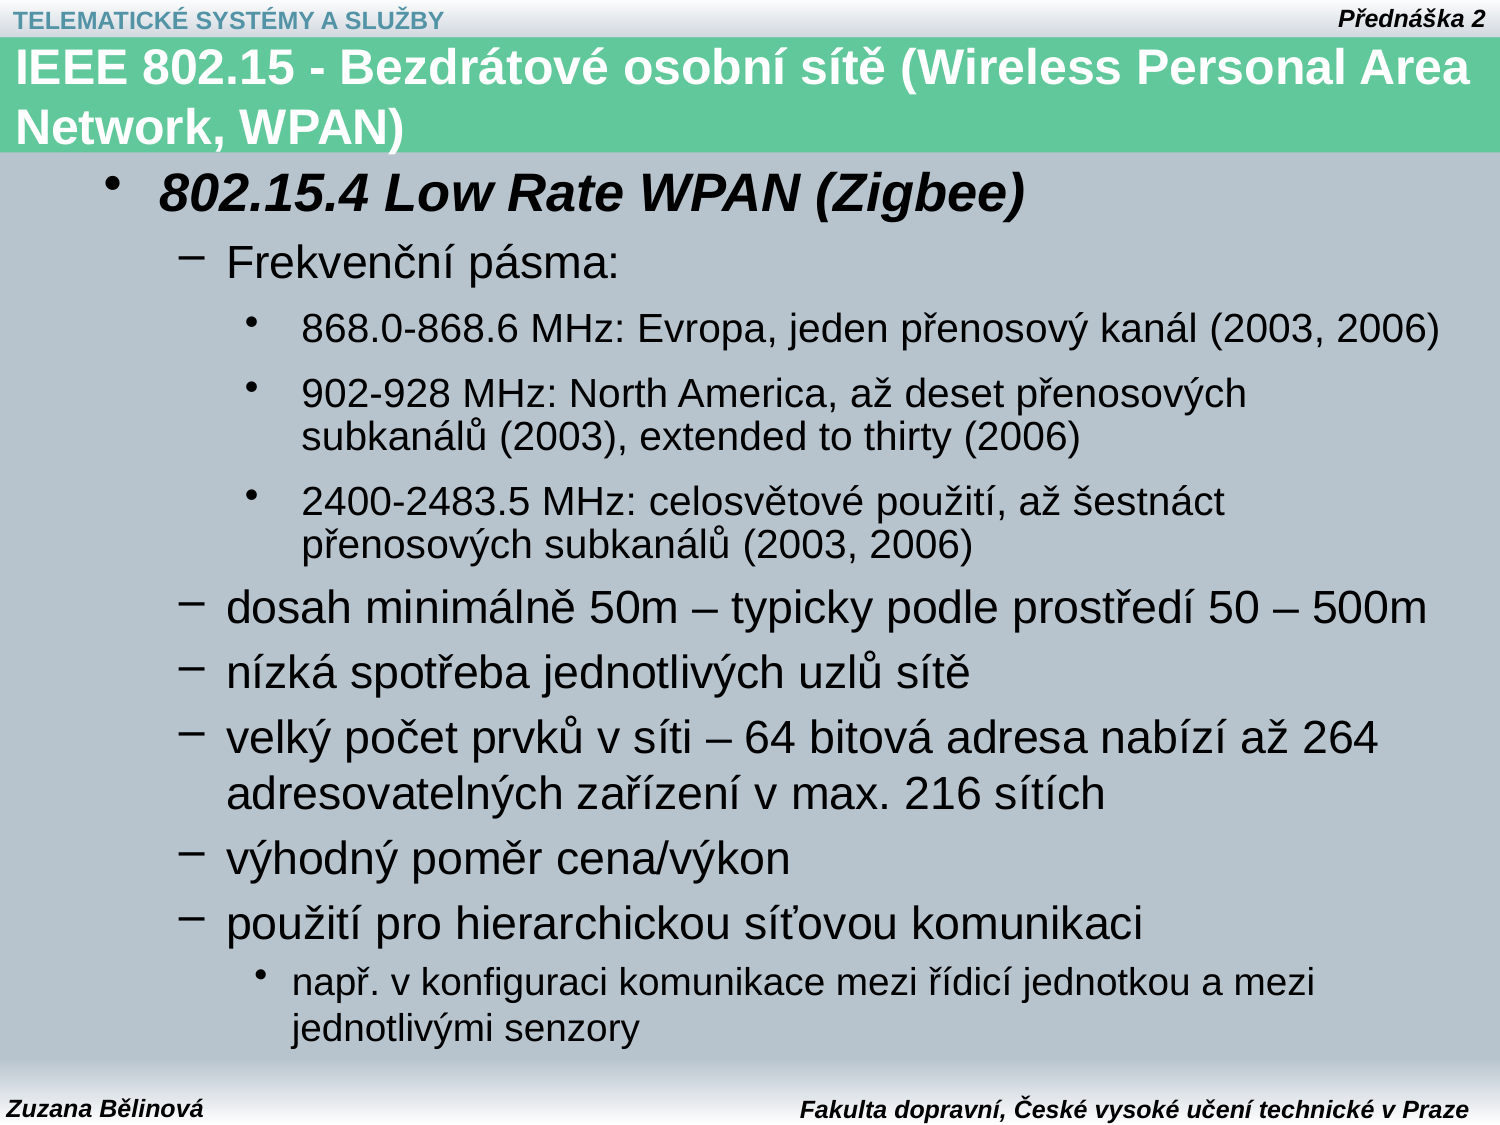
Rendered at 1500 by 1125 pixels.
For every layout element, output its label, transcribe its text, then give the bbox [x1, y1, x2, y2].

title IEEE 802.15 - Bezdrátové osobní sítě (Wireless Personal Area Network, WPAN) [0, 37, 1500, 153]
list 802.15.4 Low Rate WPAN (Zigbee) Frekvenční pásma: 868.0-868.6 MHz: Evropa, jeden přenosový kanál (2003, 2006) 902-928 MHz: North America, až deset přenosových subkanálů (2003), extended to thirty (2006) 2400-2483.5 MHz: celosvětové použití, až šestnáct přenosových subkanálů (2003, 2006) dosah minimálně 50m – typicky podle prostředí 50 – 500m nízká spotřeba jednotlivých uzlů sítě velký počet prvků v síti – 64 bitová adresa nabízí až 264 adresovatelných zařízení v max. 216 sítích výhodný poměr cena/výkon použití pro hierarchickou síťovou komunikaci např. v konfiguraci komunikace mezi řídicí jednotkou a mezi jednotlivými senzory [88, 153, 1460, 1083]
